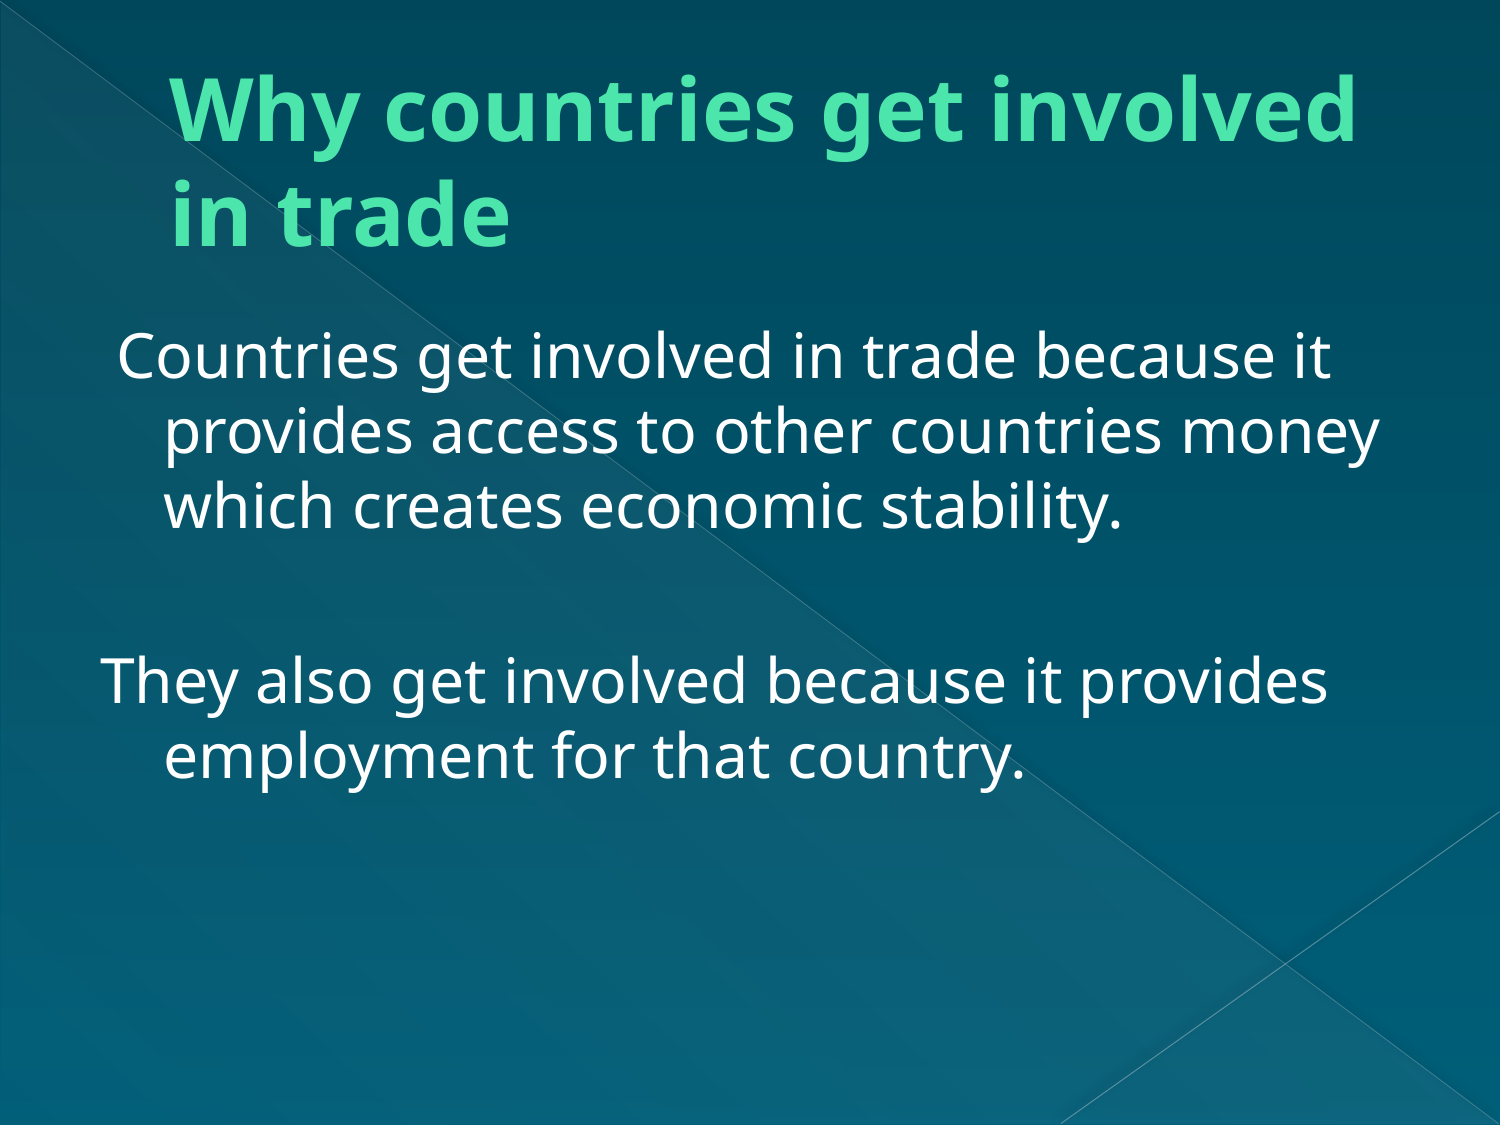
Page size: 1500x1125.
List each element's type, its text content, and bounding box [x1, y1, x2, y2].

list Countries get involved in trade because it provides access to other countries money which creates economic stability. They also get involved because it provides employment for that country. [75, 308, 1425, 1059]
title Why countries get involved in trade [75, 43, 1425, 274]
